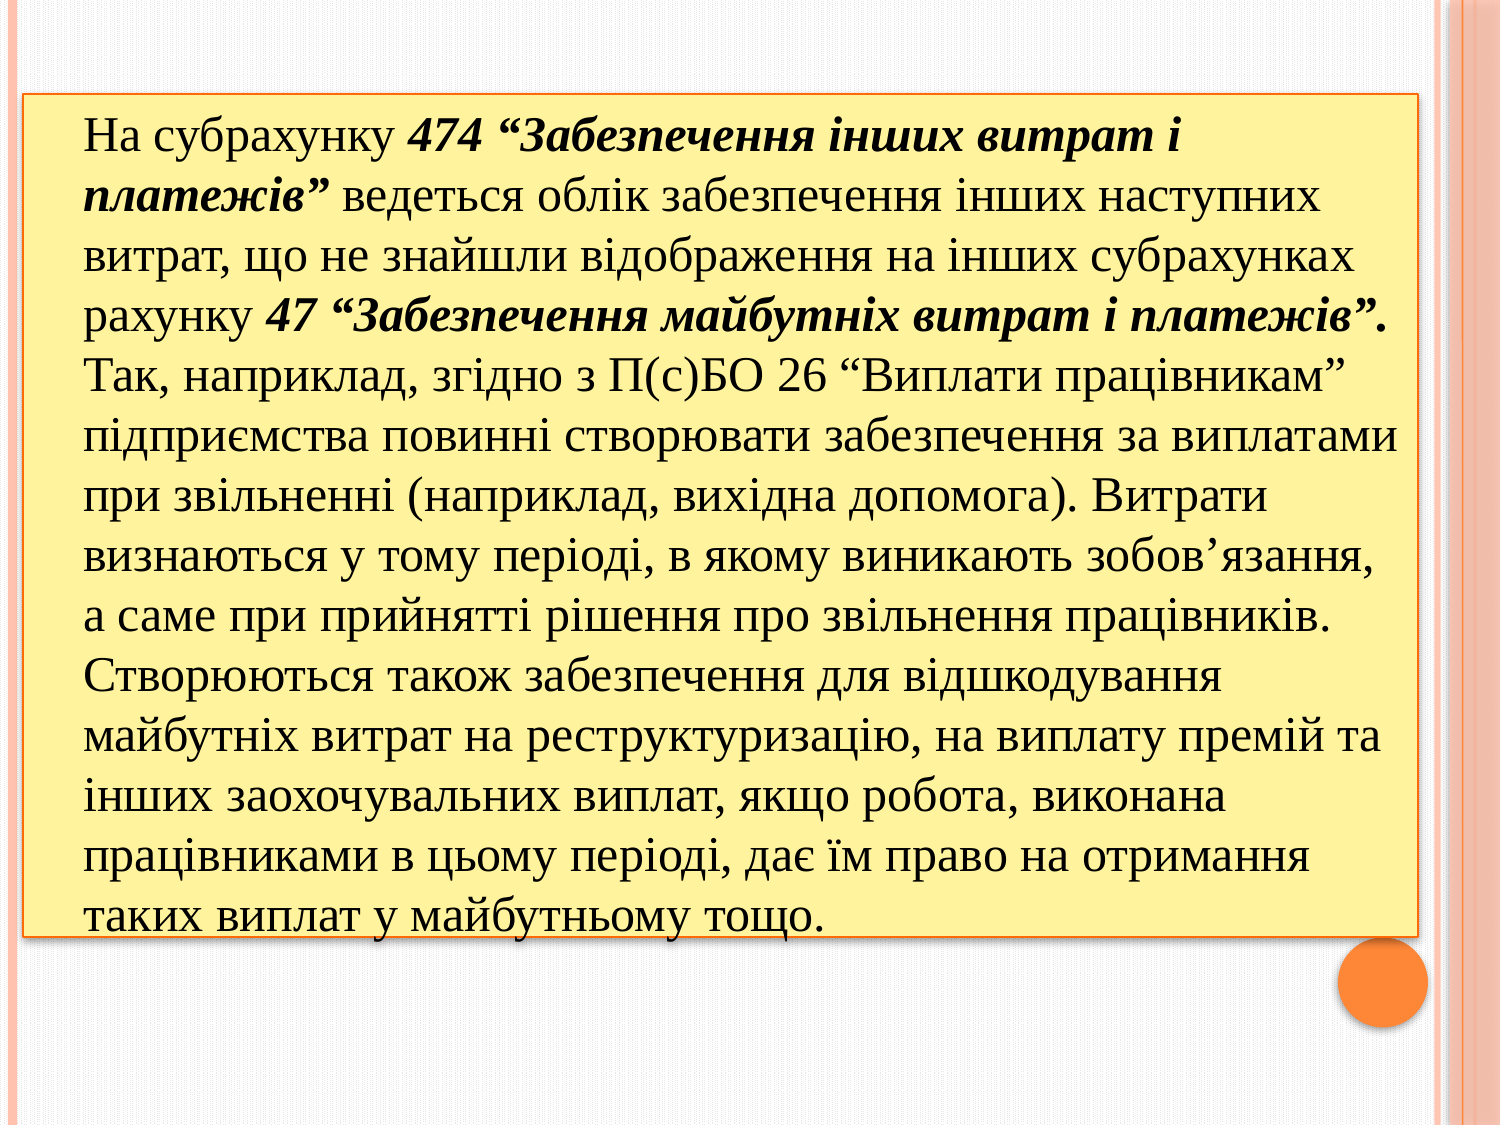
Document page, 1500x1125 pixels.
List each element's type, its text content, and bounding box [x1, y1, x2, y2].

list На субрахунку 474 “Забезпечення інших витрат і платежів” ведеться облік забезпечення інших наступних витрат, що не знайшли відображення на інших субрахунках рахунку 47 “Забезпечення майбутніх витрат і платежів”. Так, наприклад, згідно з П(с)БО 26 “Виплати працівникам” підприємства повинні створювати забезпечення за виплатами при звільненні (наприклад, вихідна допомога). Витрати визнаються у тому періоді, в якому виникають зобов’язання, а саме при прийнятті рішення про звільнення працівників. Створюються також забезпечення для відшкодування майбутніх витрат на реструктуризацію, на виплату премій та інших заохочувальних виплат, якщо робота, виконана працівниками в цьому періоді, дає їм право на отримання таких виплат у майбутньому тощо. [22, 93, 1419, 938]
